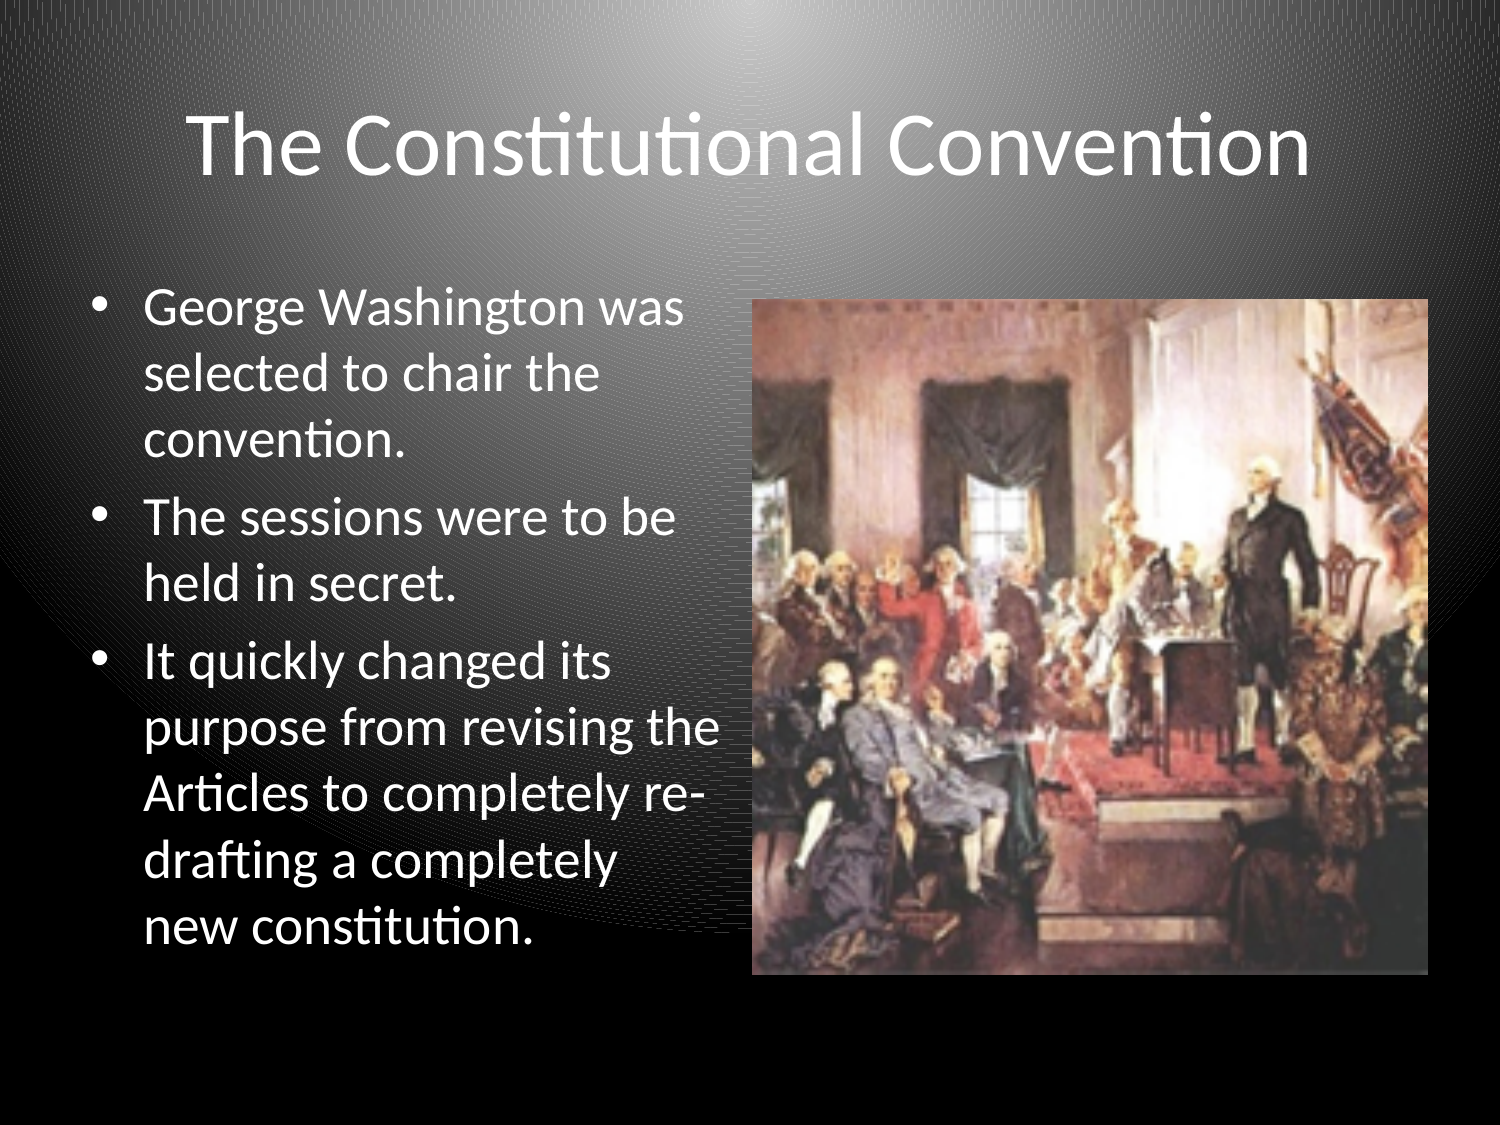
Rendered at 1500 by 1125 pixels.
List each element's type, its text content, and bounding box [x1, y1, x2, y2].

title The Constitutional Convention [75, 45, 1425, 233]
list George Washington was selected to chair the convention. The sessions were to be held in secret. It quickly changed its purpose from revising the Articles to completely re-drafting a completely new constitution. [75, 262, 738, 1005]
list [752, 299, 1428, 976]
